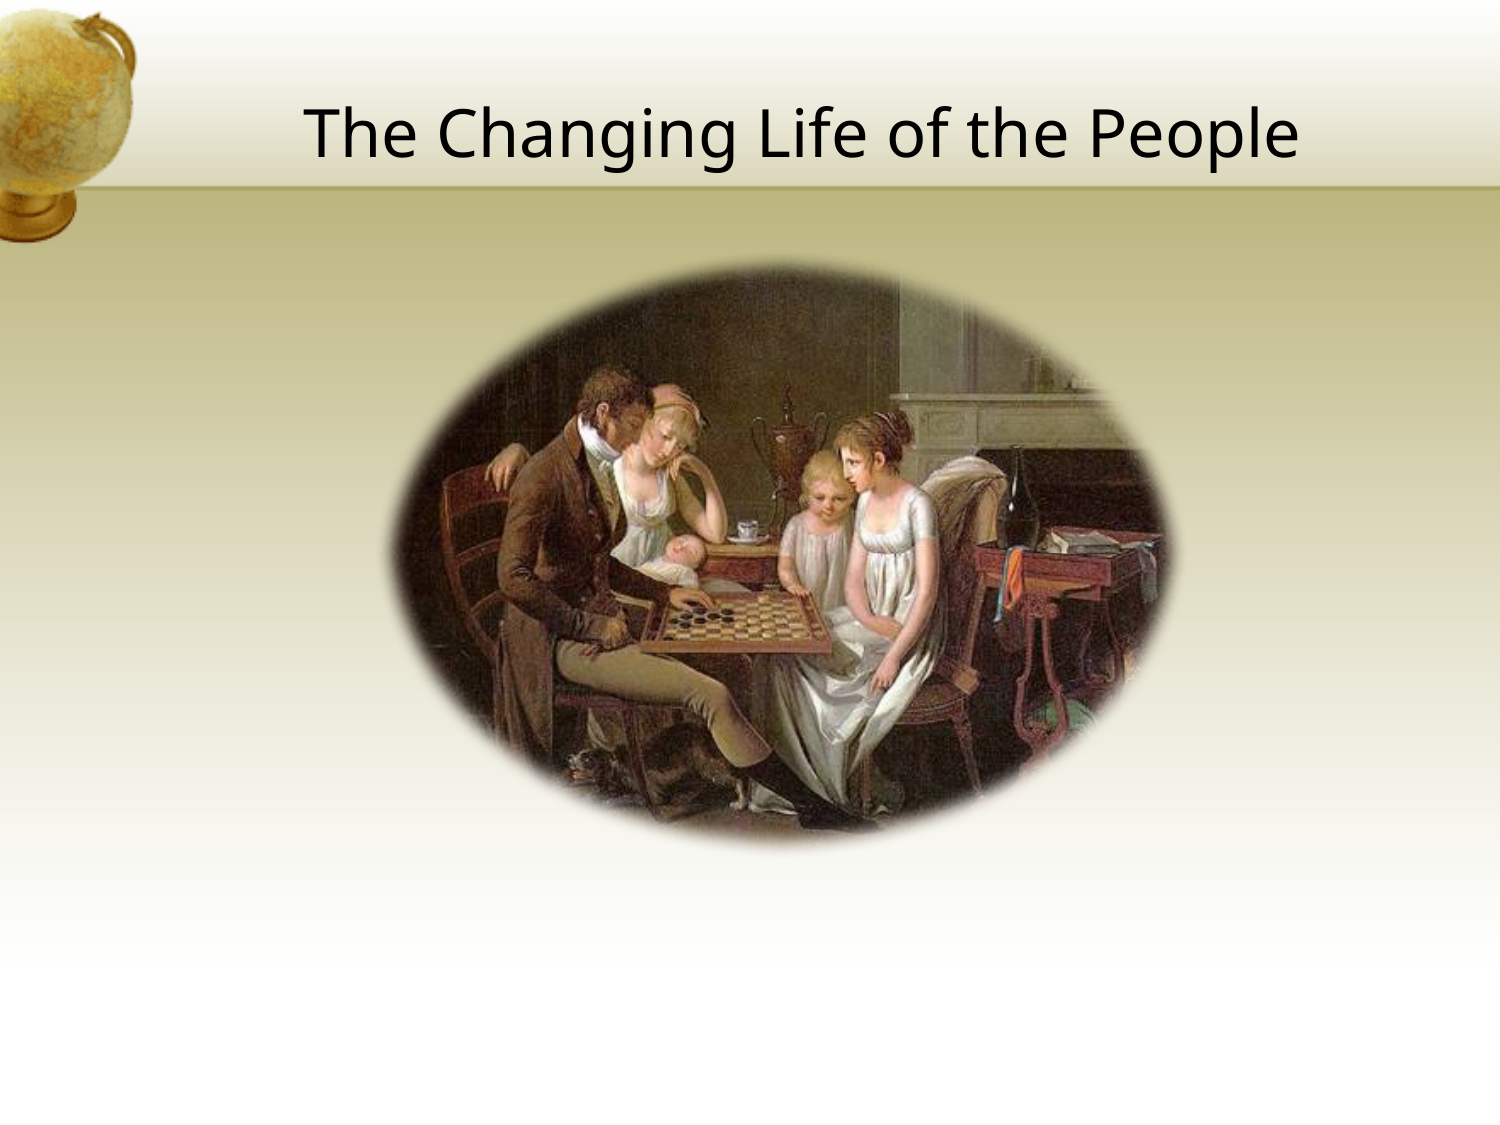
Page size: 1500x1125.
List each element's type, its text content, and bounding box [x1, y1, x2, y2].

title The Changing Life of the People [170, 36, 1436, 179]
picture [0, 0, 1500, 1125]
